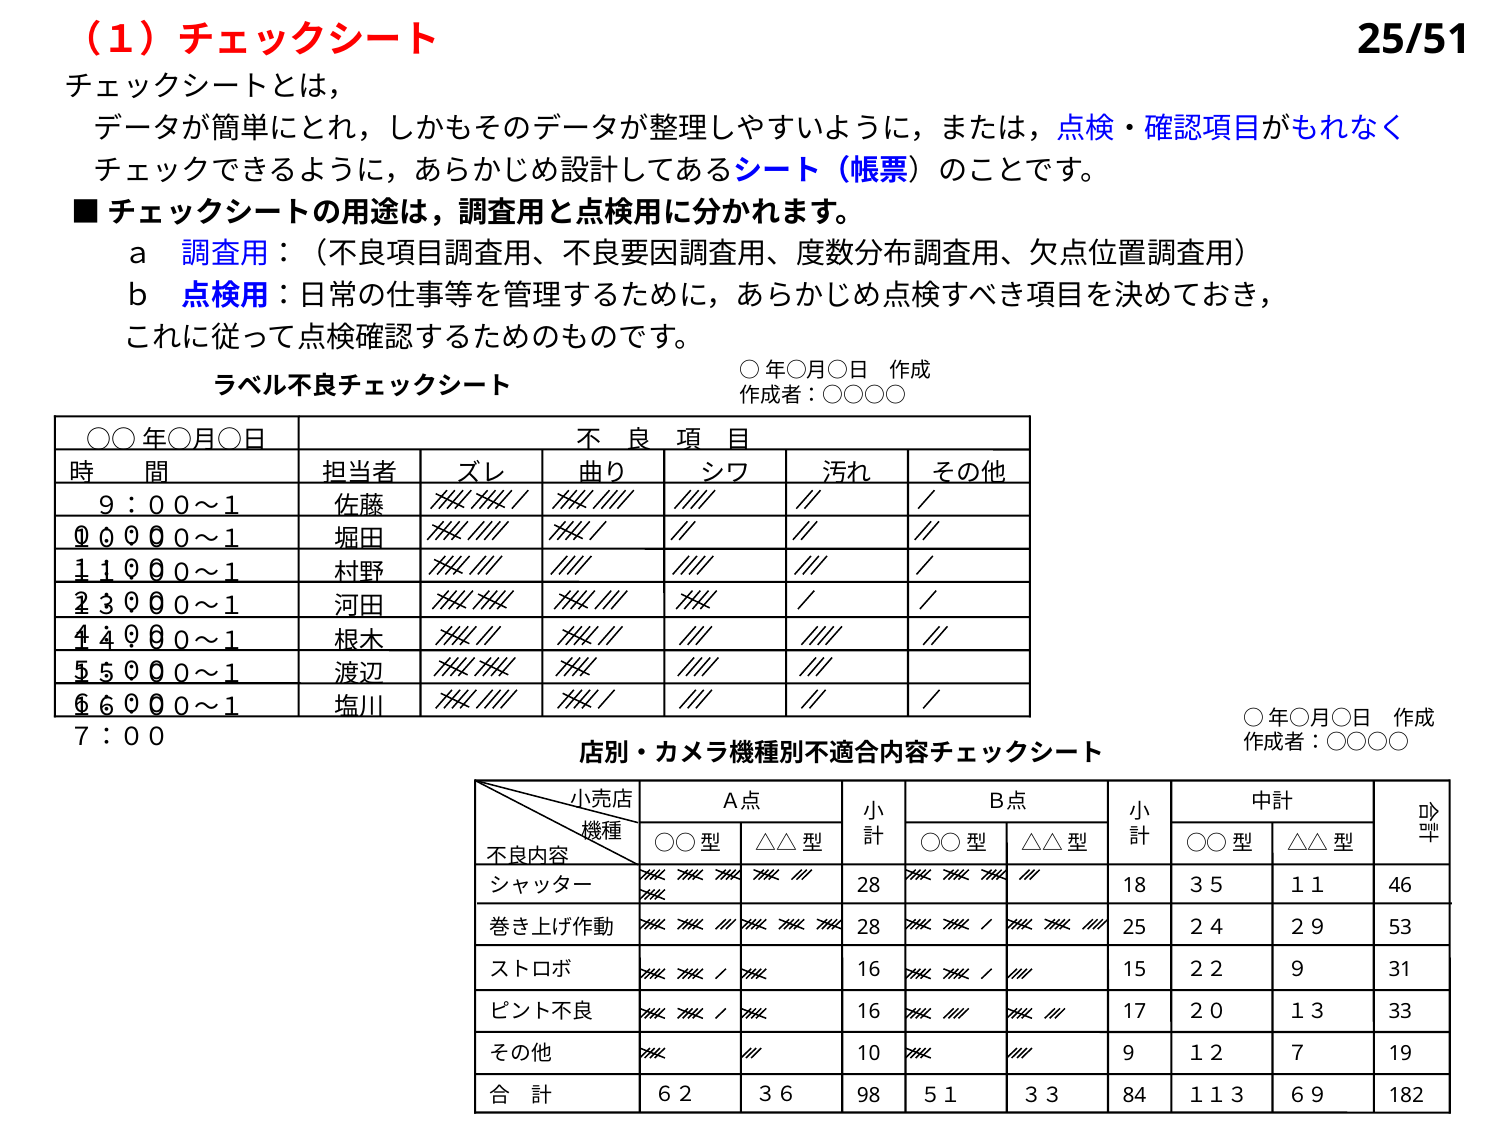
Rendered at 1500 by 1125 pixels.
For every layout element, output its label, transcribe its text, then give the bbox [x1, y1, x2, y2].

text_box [464, 696, 1482, 1113]
text_box （１）チェックシート チェックシートとは， データが簡単にとれ，しかもそのデータが整理しやすいように，または，点検・確認項目がもれなく チェックできるように，あらかじめ設計してあるシート（帳票）のことです。 ■チェックシートの用途は，調査用と点検用に分かれます。 ａ 調査用：（不良項目調査用、不良要因調査用、度数分布調査用、欠点位置調査用） ｂ 点検用：日常の仕事等を管理するために，あらかじめ点検すべき項目を決めておき， これに従って点検確認するためのものです。 [50, 0, 1473, 361]
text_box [54, 416, 1030, 717]
text_box 25/51 [1357, 18, 1500, 62]
text_box ラベル不良チェックシート [118, 361, 607, 407]
text_box ○年○月○日 作成 作成者：○○○○ [725, 348, 975, 414]
